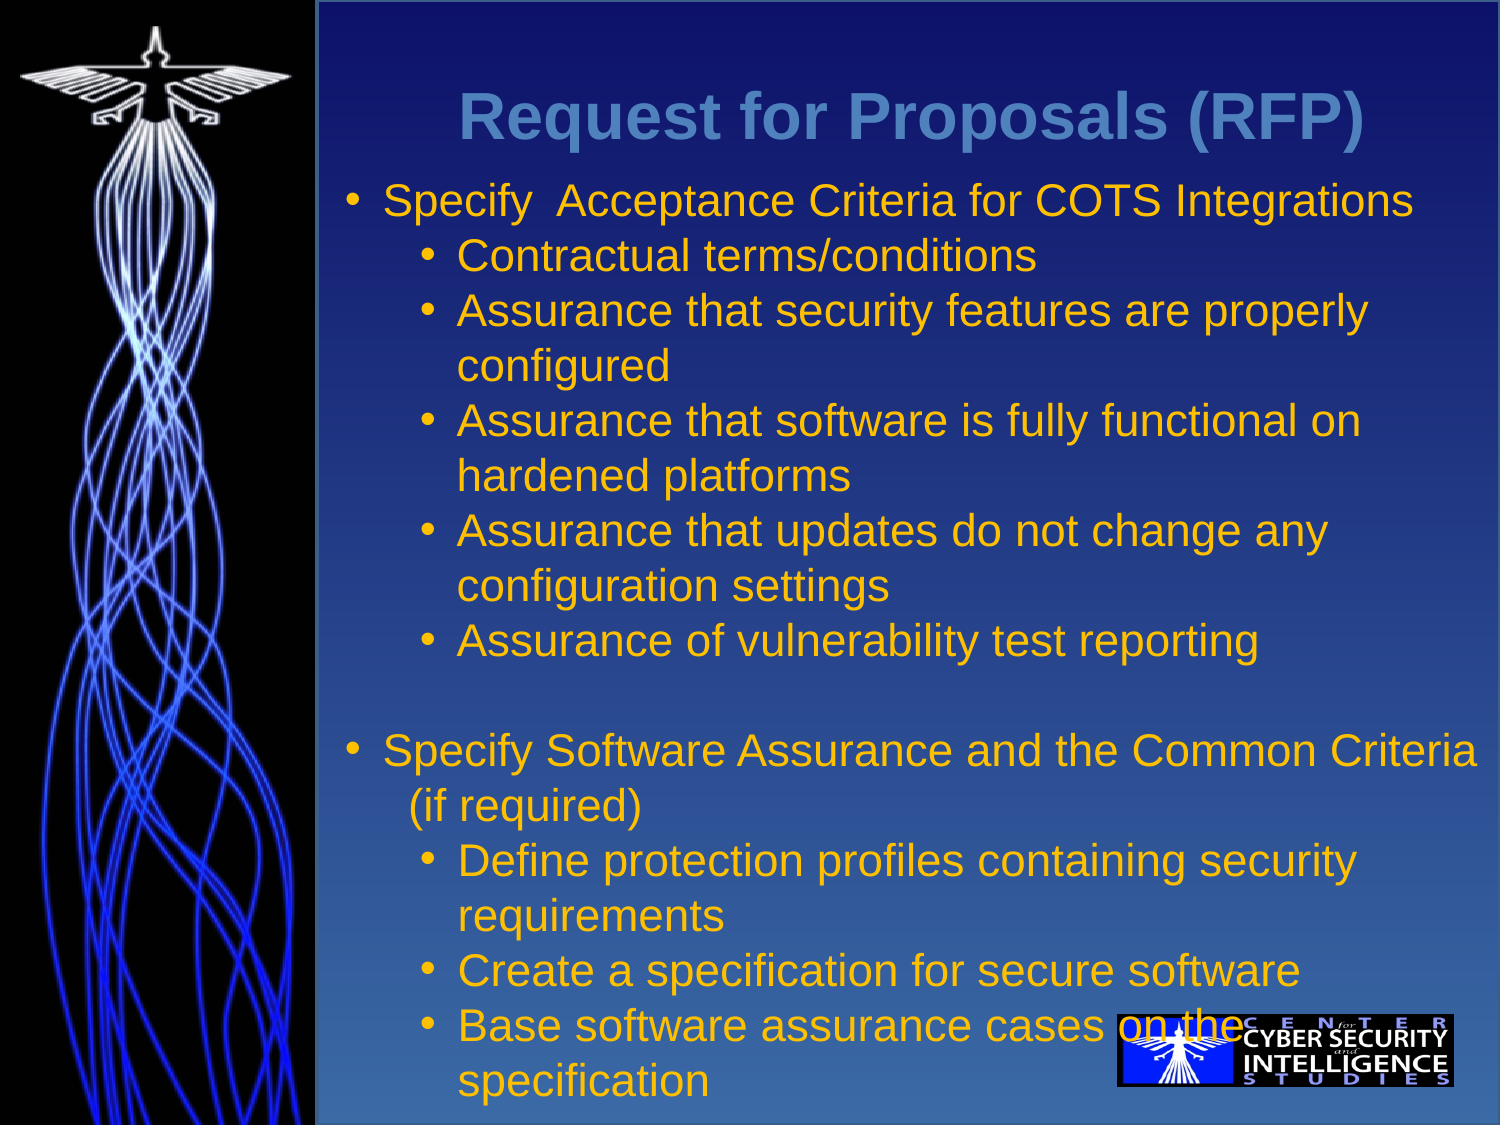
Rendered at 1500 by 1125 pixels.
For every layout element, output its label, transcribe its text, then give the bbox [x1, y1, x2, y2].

title Request for Proposals (RFP) [362, 62, 1463, 163]
text_box Specify Acceptance Criteria for COTS Integrations Contractual terms/conditions Assurance that security features are properly configured Assurance that software is fully functional on hardened platforms Assurance that updates do not change any configuration settings Assurance of vulnerability test reporting Specify Software Assurance and the Common Criteria (if required) Define protection profiles containing security requirements Create a specification for secure software Base software assurance cases on the specification [327, 162, 1500, 875]
picture [1117, 1013, 1455, 1087]
picture [0, 0, 316, 1125]
text_box [317, 0, 1500, 1125]
